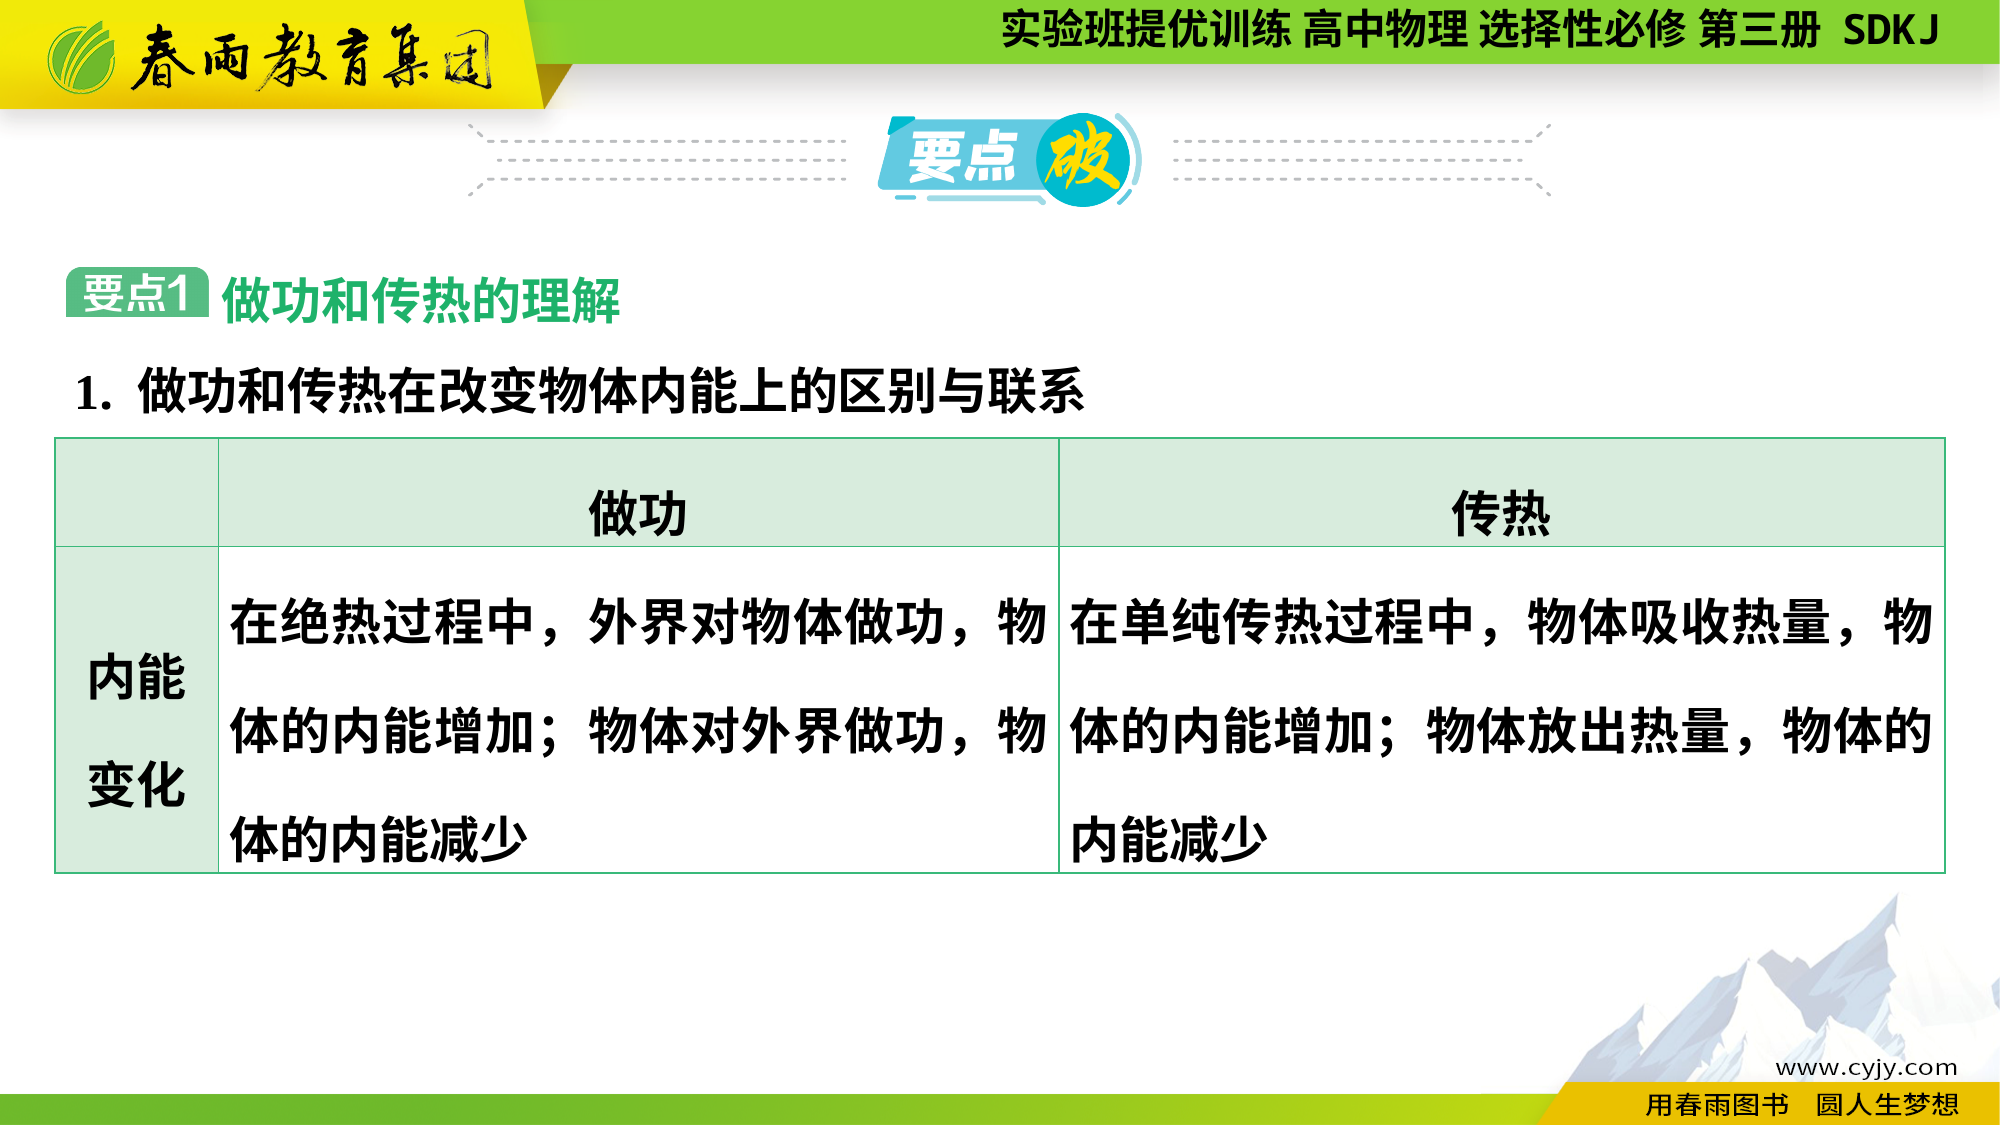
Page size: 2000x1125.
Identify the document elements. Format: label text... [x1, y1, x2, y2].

table_header 传热 [1060, 439, 1944, 546]
list 做功和传热的理解 1. 做功和传热在改变物体内能上的区别与联系 [59, 232, 1944, 429]
table_cell 在绝热过程中，外界对物体做功，物体的内能增加；物体对外界做功，物体的内能减少 [219, 547, 1058, 872]
picture [0, 0, 2000, 1125]
table_header [56, 439, 218, 546]
table_cell 内能 变化 [56, 547, 218, 872]
table_header 做功 [219, 439, 1058, 546]
table_cell 在单纯传热过程中，物体吸收热量，物体的内能增加；物体放出热量，物体的内能减少 [1060, 547, 1944, 872]
